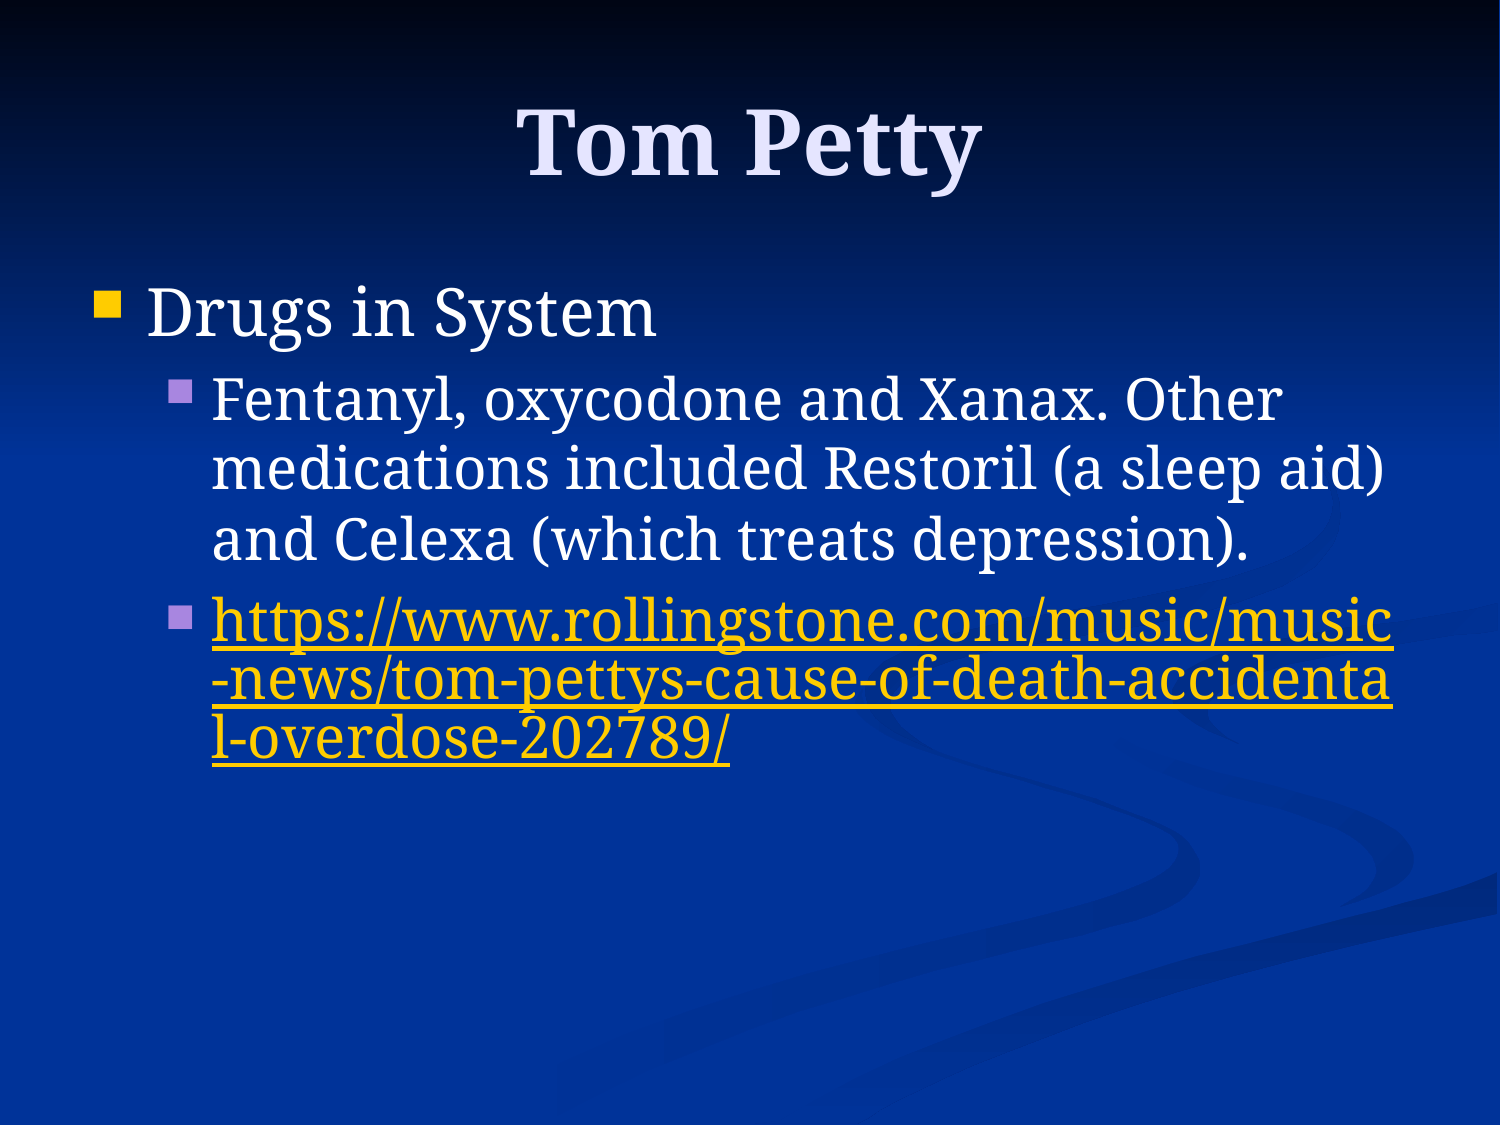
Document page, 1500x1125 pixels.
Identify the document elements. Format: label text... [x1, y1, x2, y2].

title Tom Petty [74, 44, 1426, 233]
list Drugs in System Fentanyl, oxycodone and Xanax. Other medications included Restoril (a sleep aid) and Celexa (which treats depression). https://www.rollingstone.com/music/music-news/tom-pettys-cause-of-death-accidental-overdose-202789/ [74, 262, 1426, 1006]
